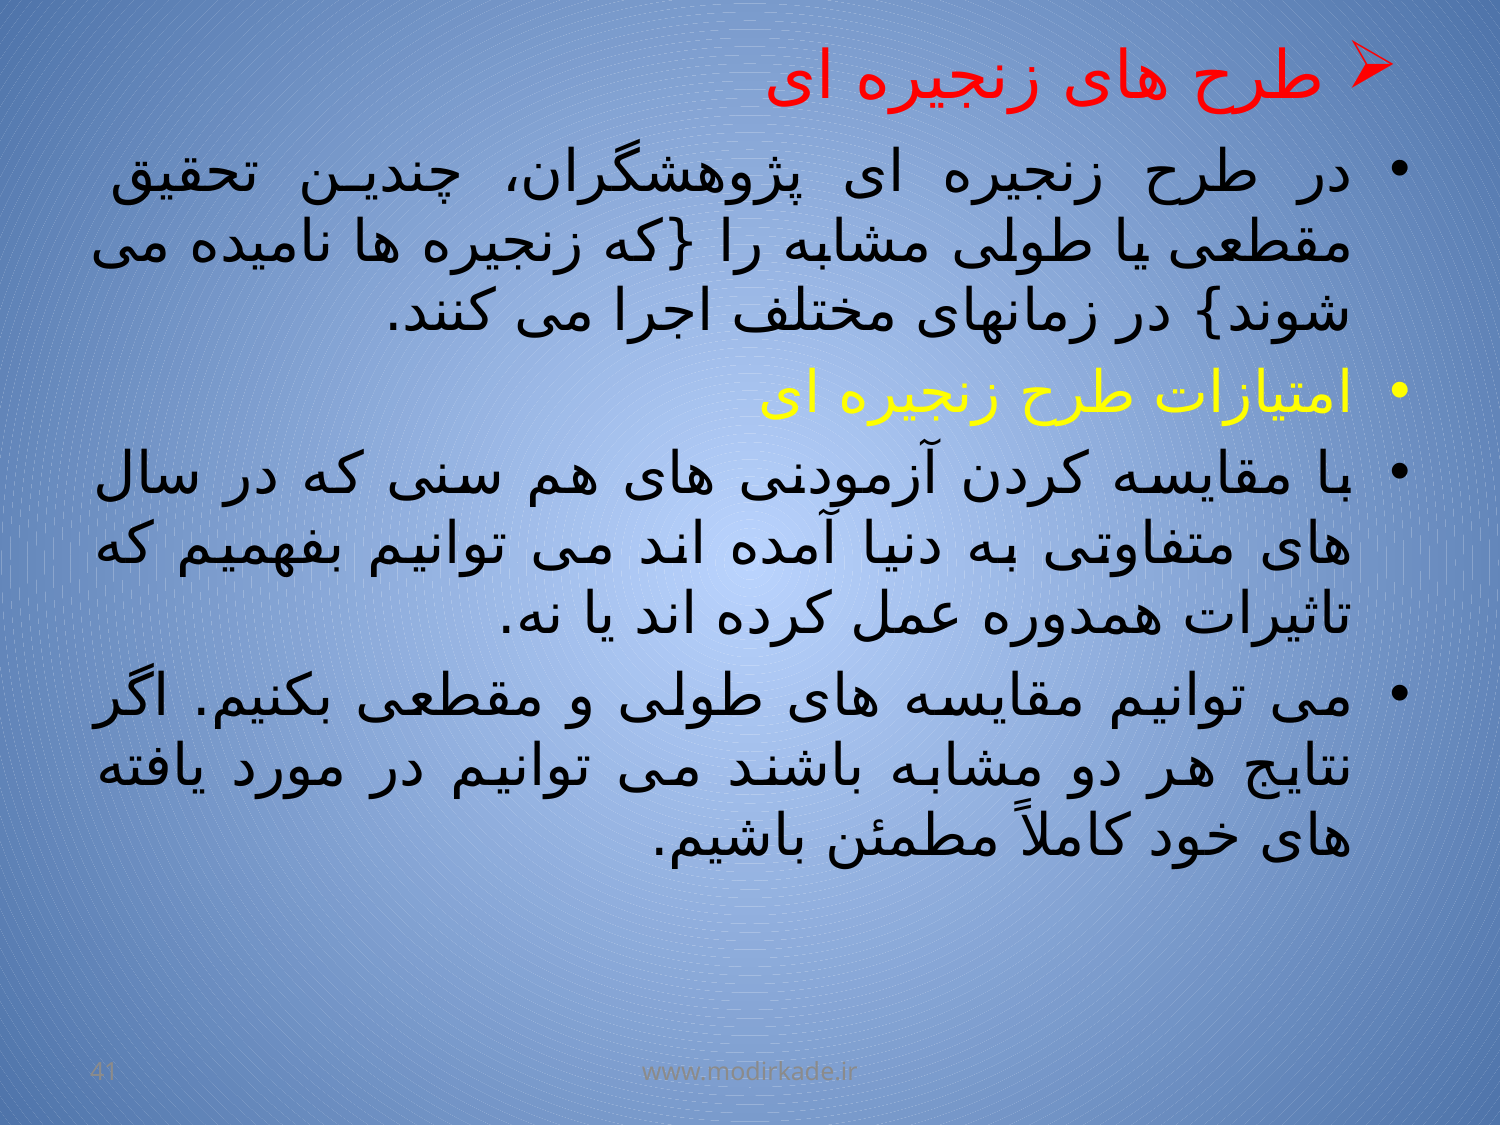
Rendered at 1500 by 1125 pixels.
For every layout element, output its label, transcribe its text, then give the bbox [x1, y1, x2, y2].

title طرح های زنجیره ای [64, 19, 1415, 126]
slide_number 41 [75, 1042, 425, 1103]
list در طرح زنجیره ای پژوهشگران، چندین تحقیق مقطعی یا طولی مشابه را {که زنجیره ها نامیده می شوند} در زمانهای مختلف اجرا می کنند. امتیازات طرح زنجیره ای با مقایسه کردن آزمودنی های هم سنی که در سال های متفاوتی به دنیا آمده اند می توانیم بفهمیم که تاثیرات همدوره عمل کرده اند یا نه. می توانیم مقایسه های طولی و مقطعی بکنیم. اگر نتایج هر دو مشابه باشند می توانیم در مورد یافته های خود کاملاً مطمئن باشیم. [75, 125, 1425, 1083]
footer www.modirkade.ir [512, 1042, 988, 1103]
